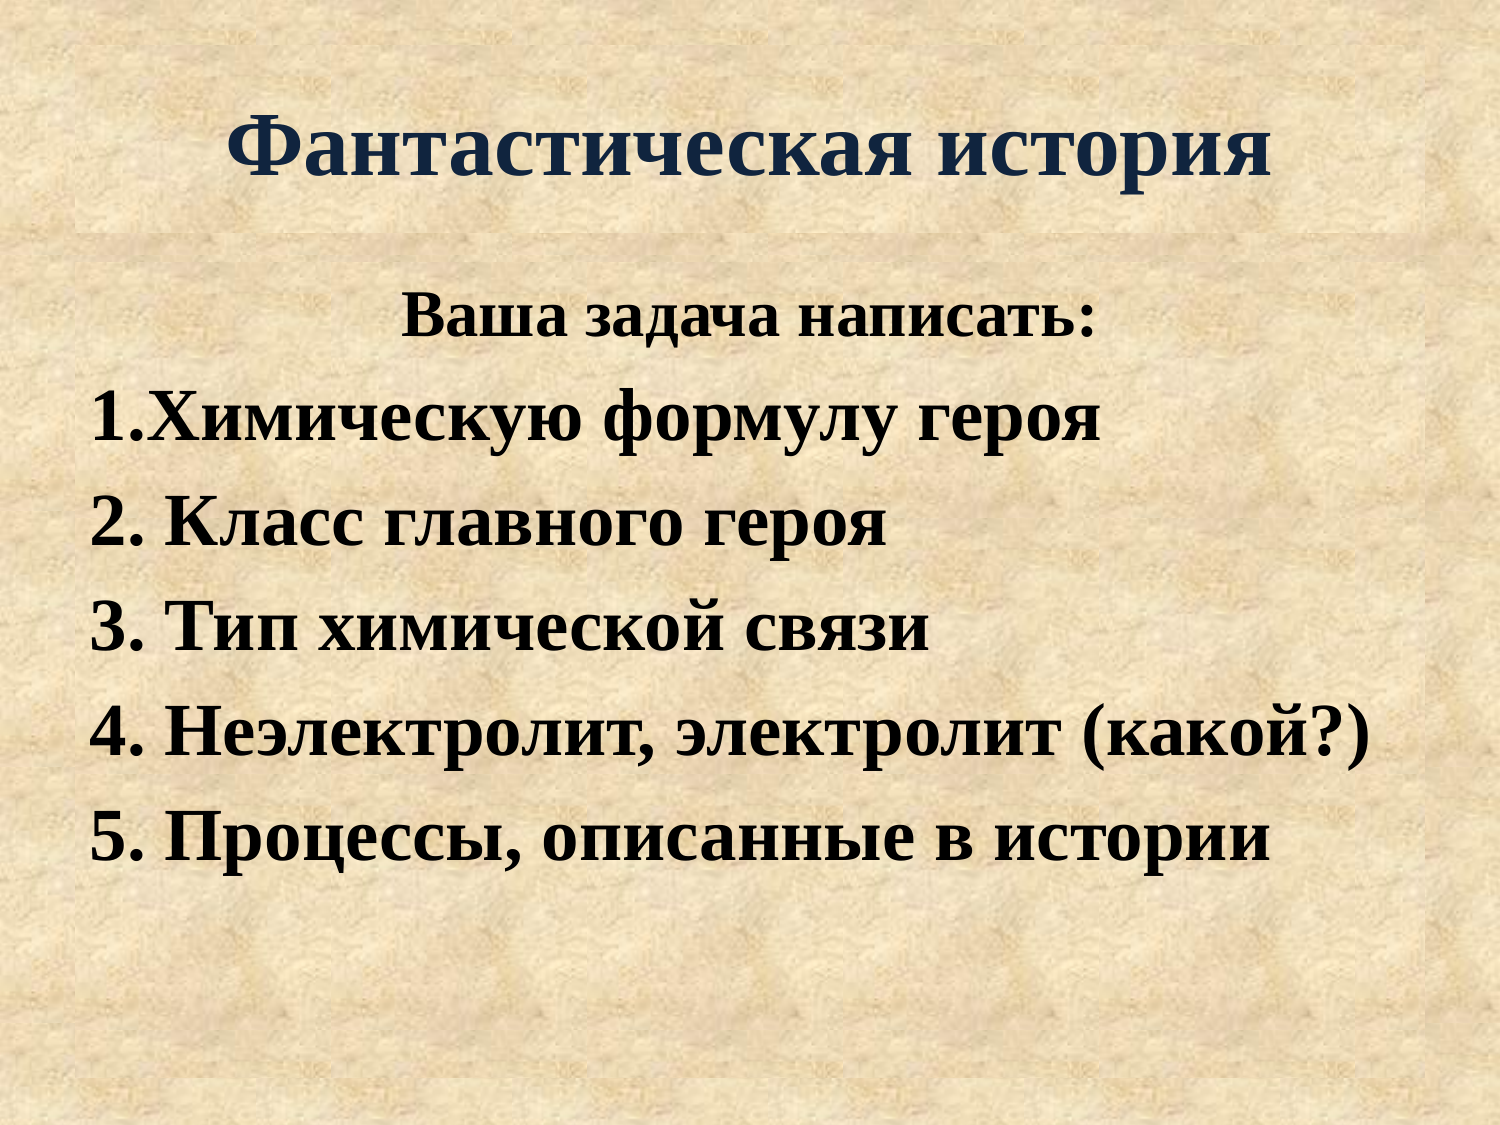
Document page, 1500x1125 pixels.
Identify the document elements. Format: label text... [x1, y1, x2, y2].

picture [0, 0, 1500, 1125]
list Ваша задача написать: 1.Химическую формулу героя 2. Класс главного героя 3. Тип химической связи 4. Неэлектролит, электролит (какой?) 5. Процессы, описанные в истории [75, 262, 1425, 1078]
title Фантастическая история [75, 45, 1425, 233]
